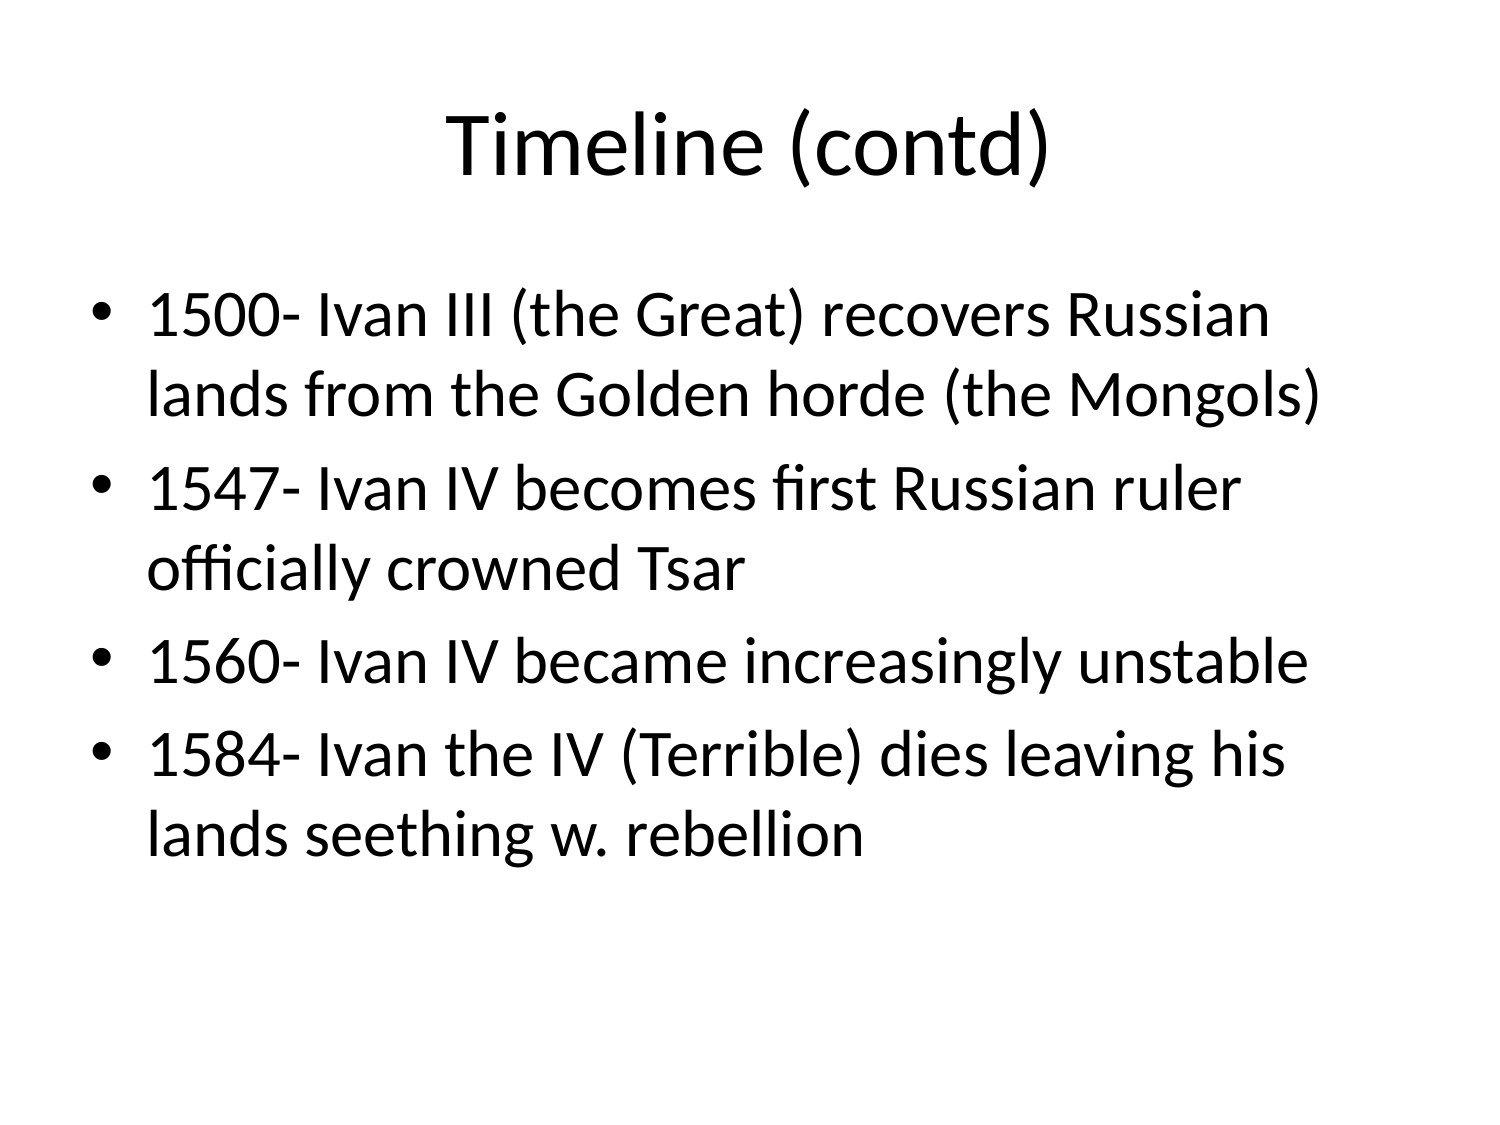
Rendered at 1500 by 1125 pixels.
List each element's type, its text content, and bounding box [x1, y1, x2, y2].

title Timeline (contd) [75, 45, 1425, 233]
list 1500- Ivan III (the Great) recovers Russian lands from the Golden horde (the Mongols) 1547- Ivan IV becomes first Russian ruler officially crowned Tsar 1560- Ivan IV became increasingly unstable 1584- Ivan the IV (Terrible) dies leaving his lands seething w. rebellion [75, 262, 1425, 1005]
